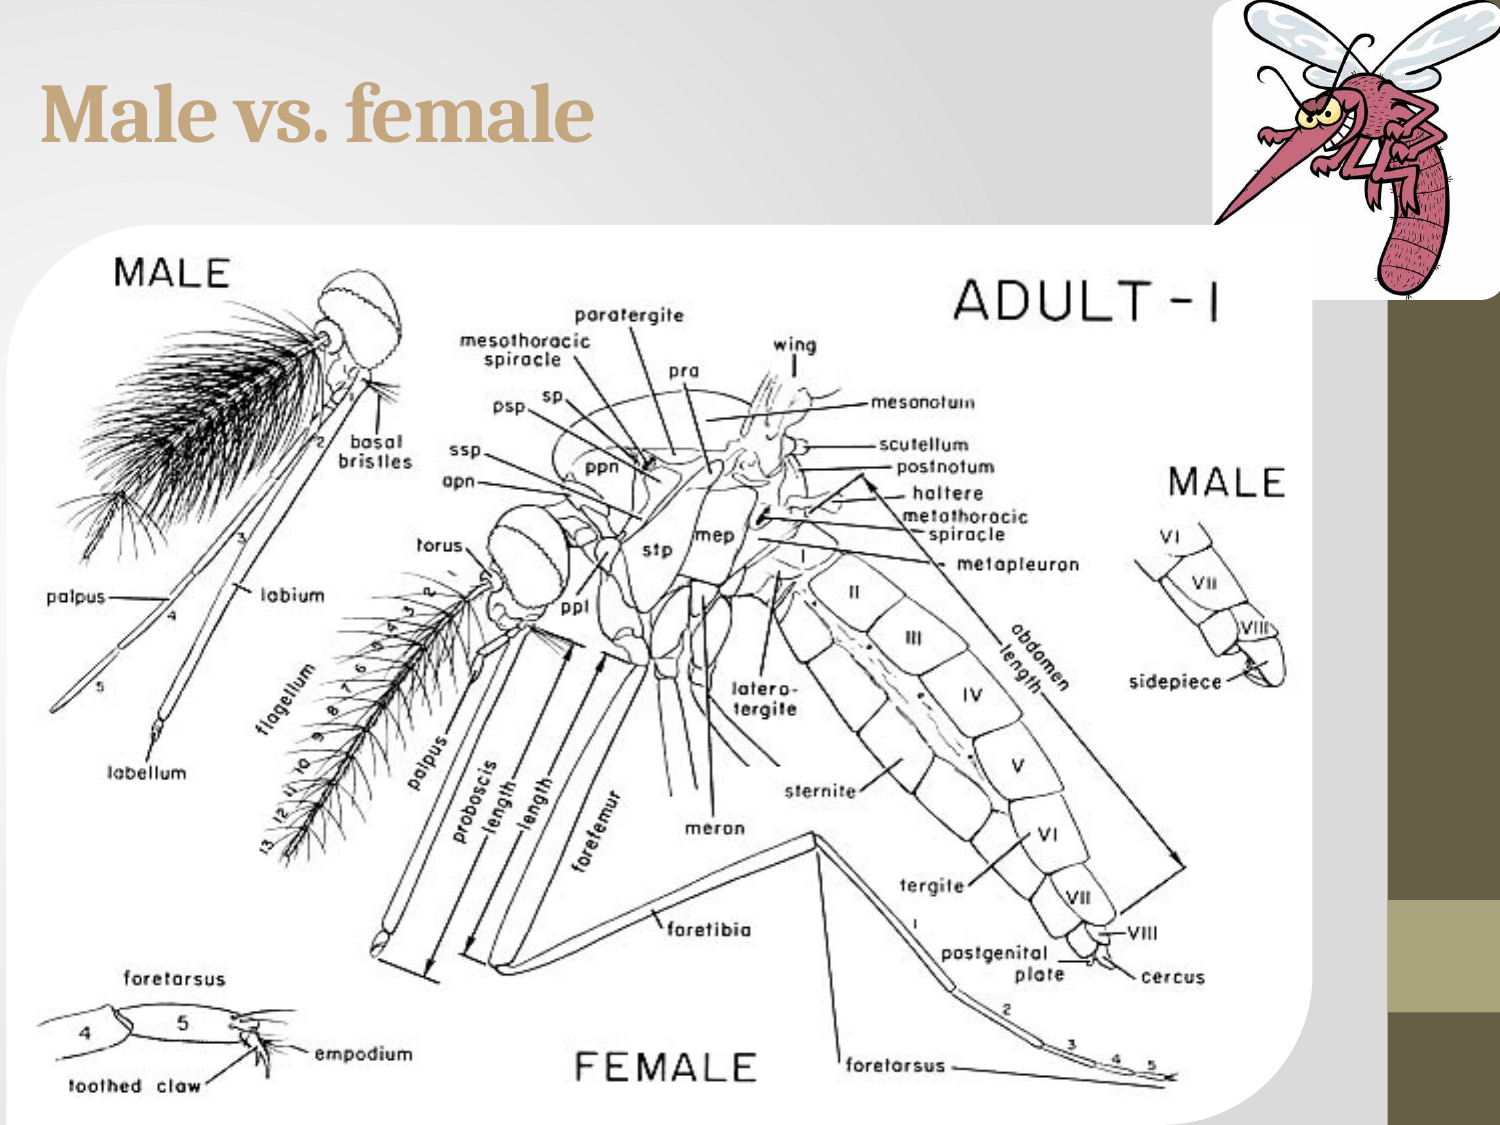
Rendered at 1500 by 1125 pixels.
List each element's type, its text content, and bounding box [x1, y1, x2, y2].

picture [5, 0, 1500, 1125]
title Male vs. female [24, 50, 1209, 168]
